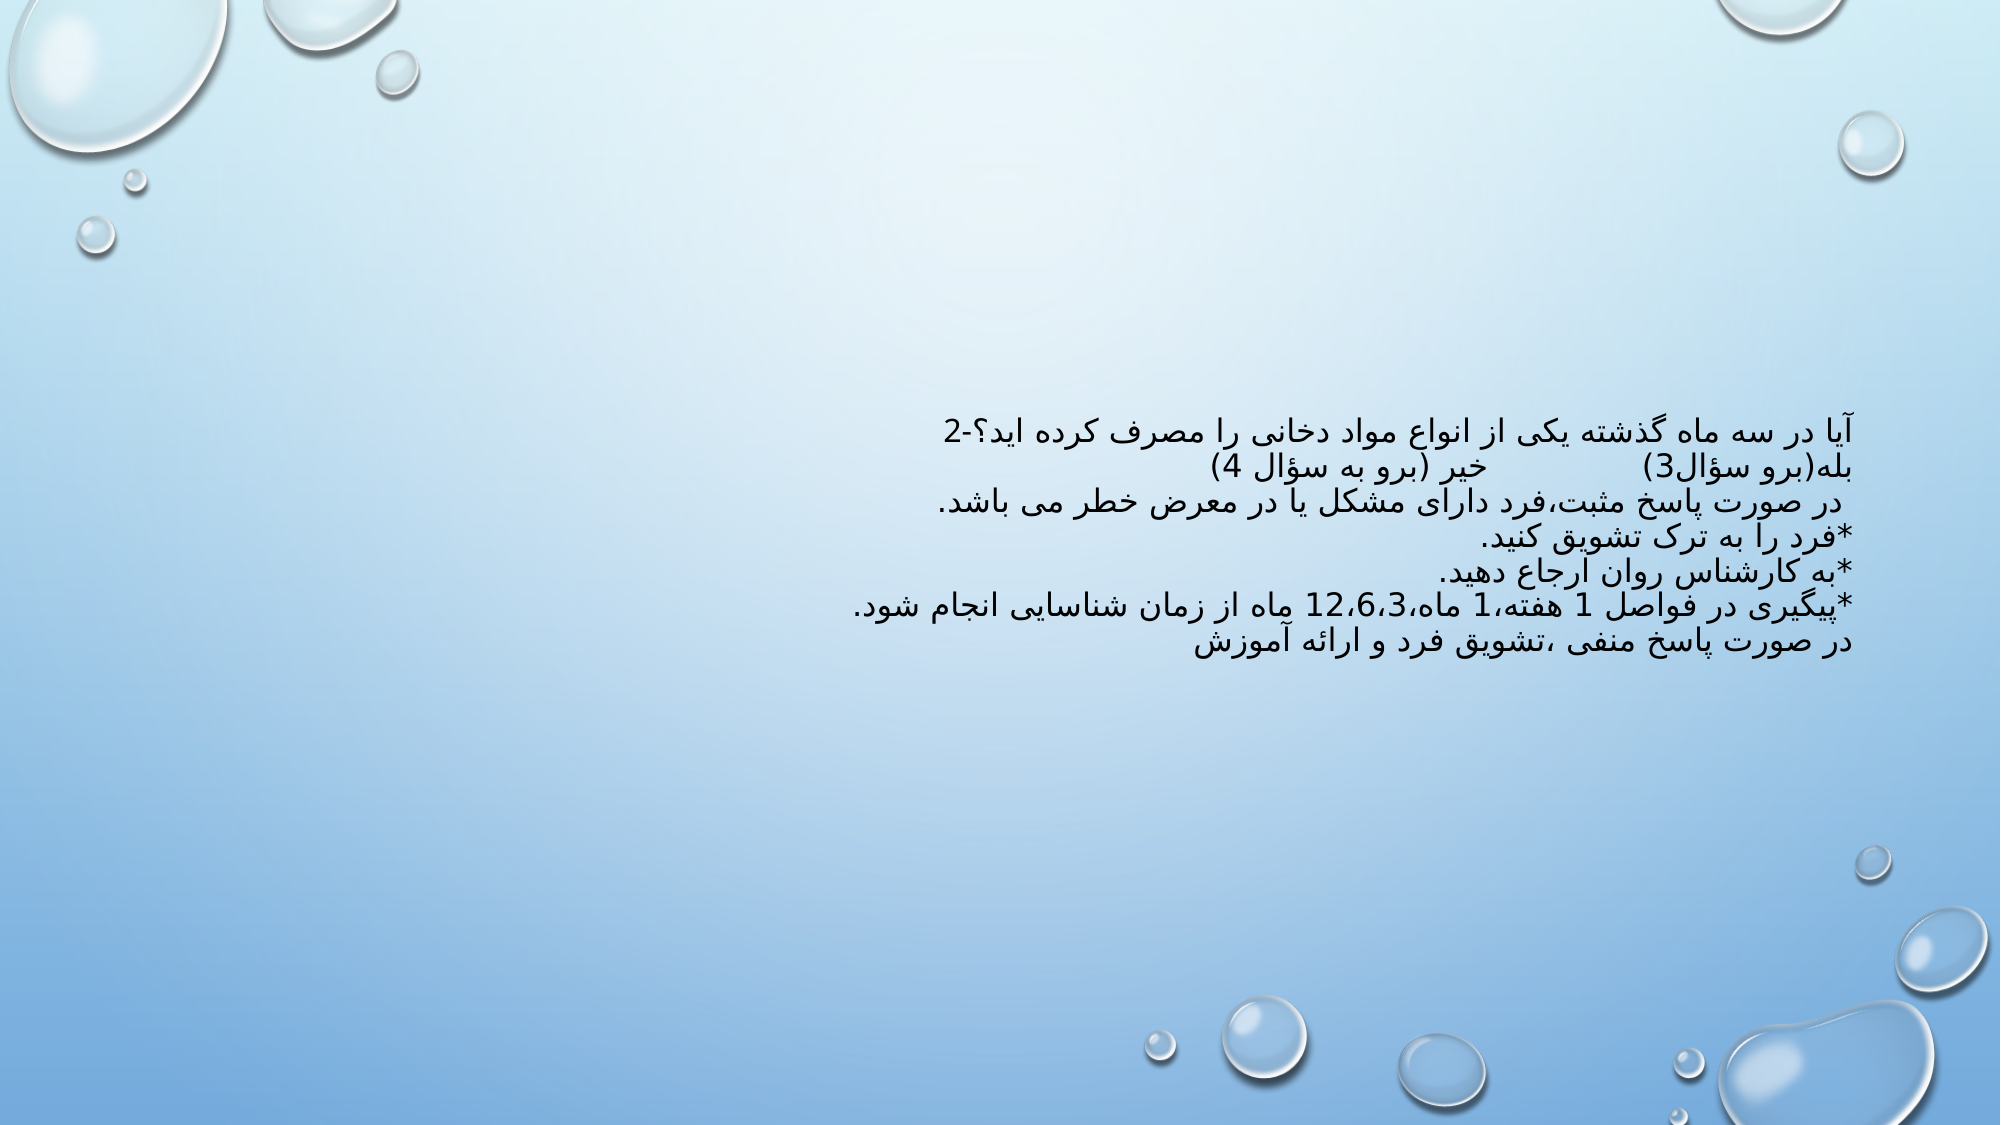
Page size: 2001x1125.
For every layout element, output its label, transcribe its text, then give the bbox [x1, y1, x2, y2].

title 2-آیا در سه ماه گذشته یکی از انواع مواد دخانی را مصرف کرده اید؟ بله(برو سؤال3) خیر (برو به سؤال 4) در صورت پاسخ مثبت،فرد دارای مشکل یا در معرض خطر می باشد. *فرد را به ترک تشویق کنید. *به کارشناس روان ارجاع دهید. *پیگیری در فواصل 1 هفته،1 ماه،12،6،3 ماه از زمان شناسایی انجام شود. در صورت پاسخ منفی ،تشویق فرد و ارائه آموزش [168, 406, 1869, 668]
picture [0, 0, 2000, 1125]
